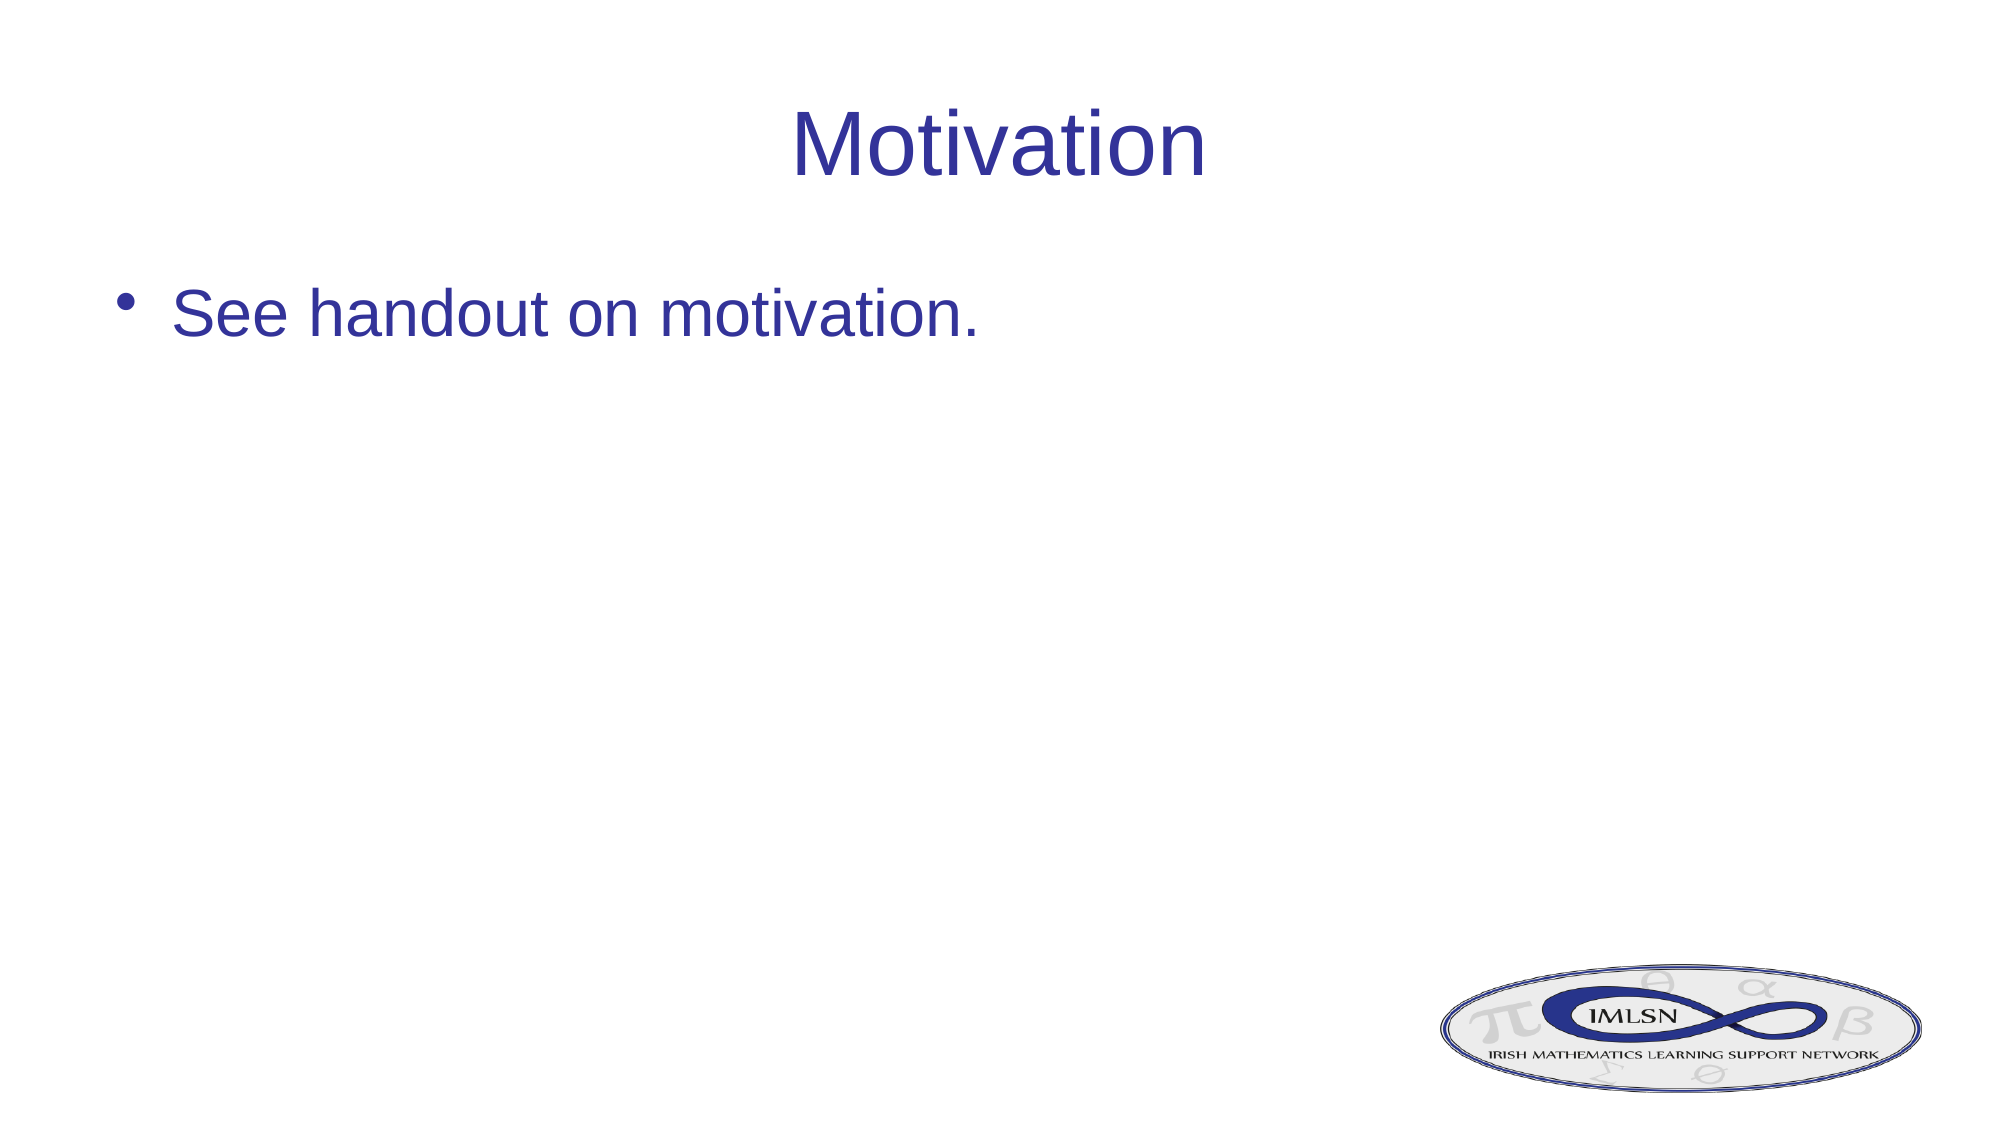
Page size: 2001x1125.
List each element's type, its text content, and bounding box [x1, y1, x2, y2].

picture [1440, 964, 1922, 1093]
title Motivation [99, 45, 1900, 233]
list See handout on motivation. [99, 262, 1900, 1005]
